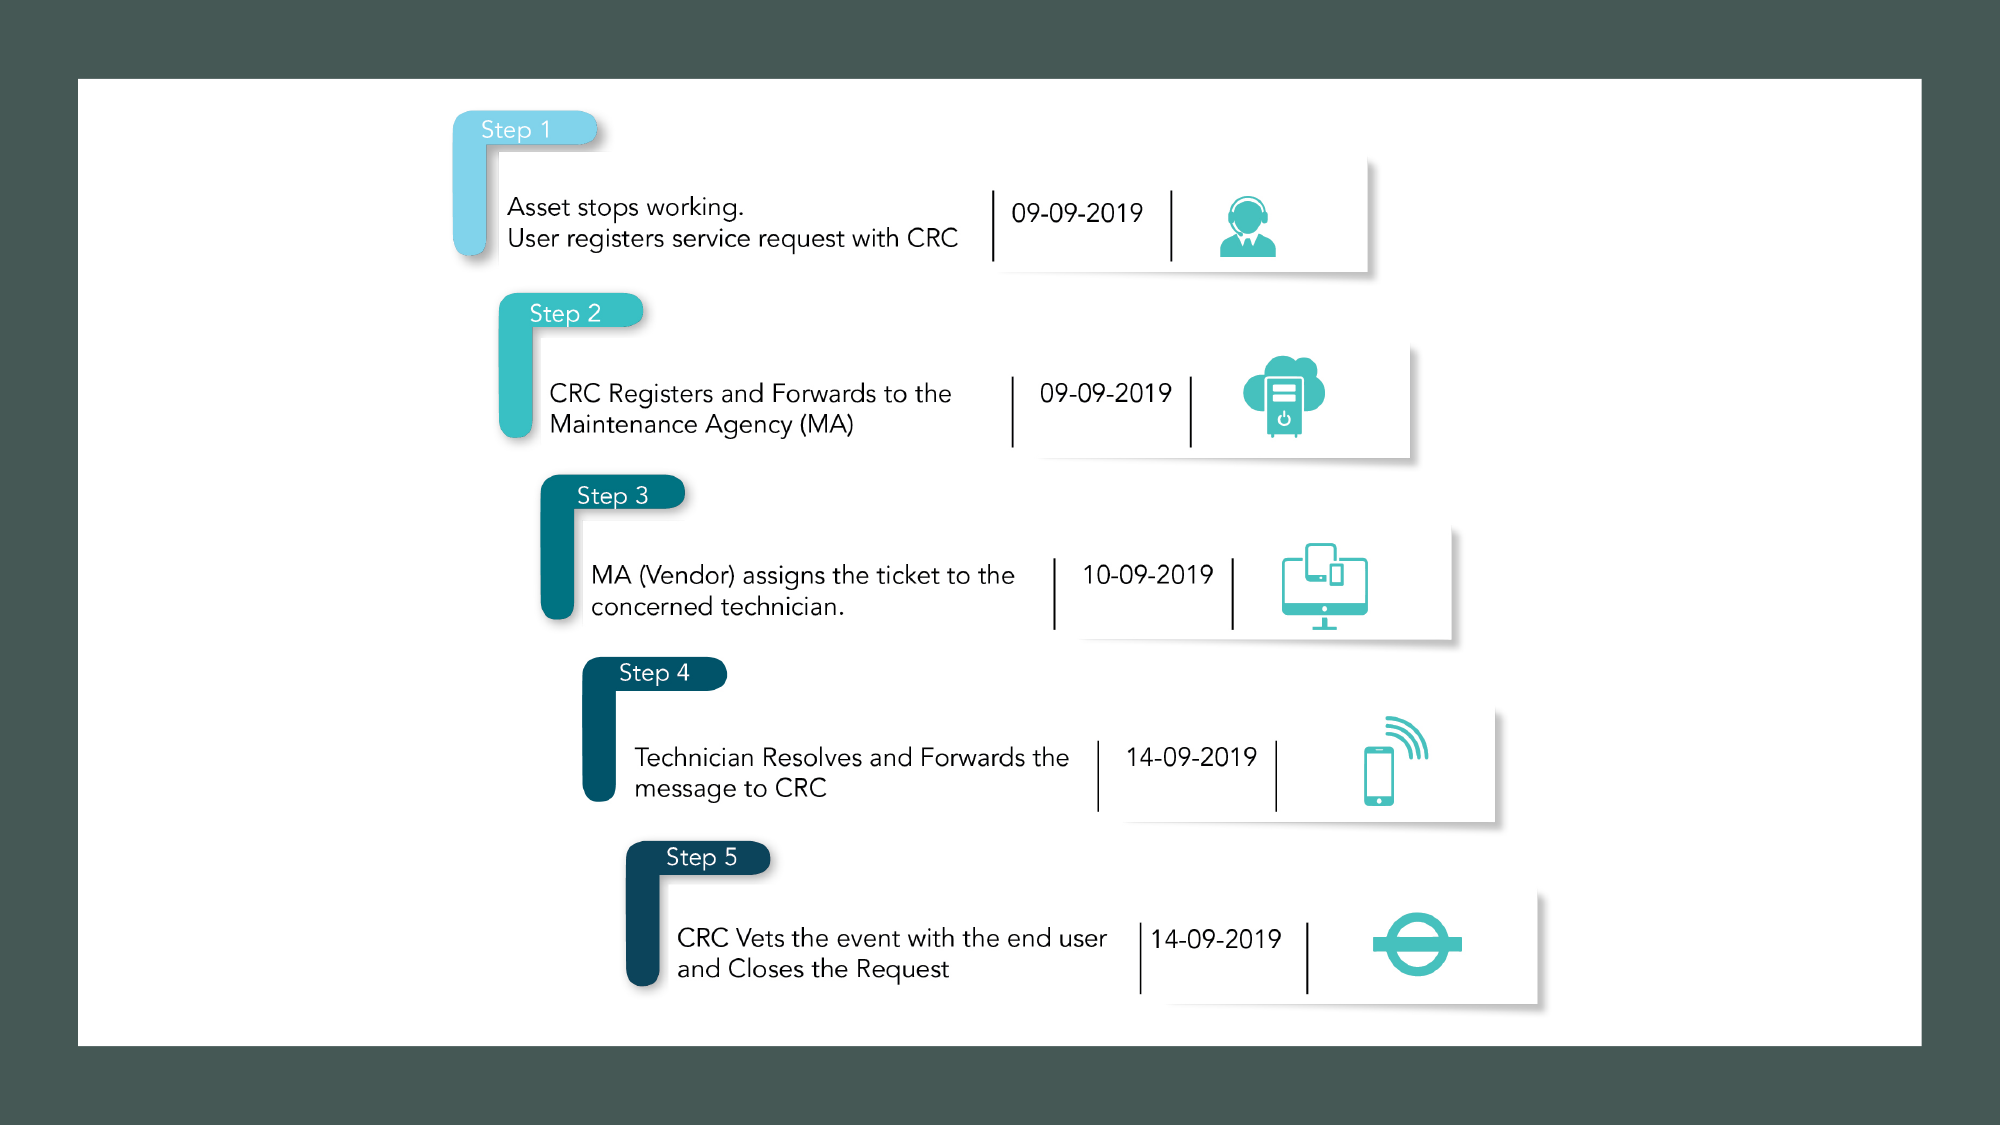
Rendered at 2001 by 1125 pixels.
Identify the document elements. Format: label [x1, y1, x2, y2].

text_box [77, 78, 1923, 1047]
picture [447, 105, 1553, 1020]
text_box [0, 0, 2000, 1125]
